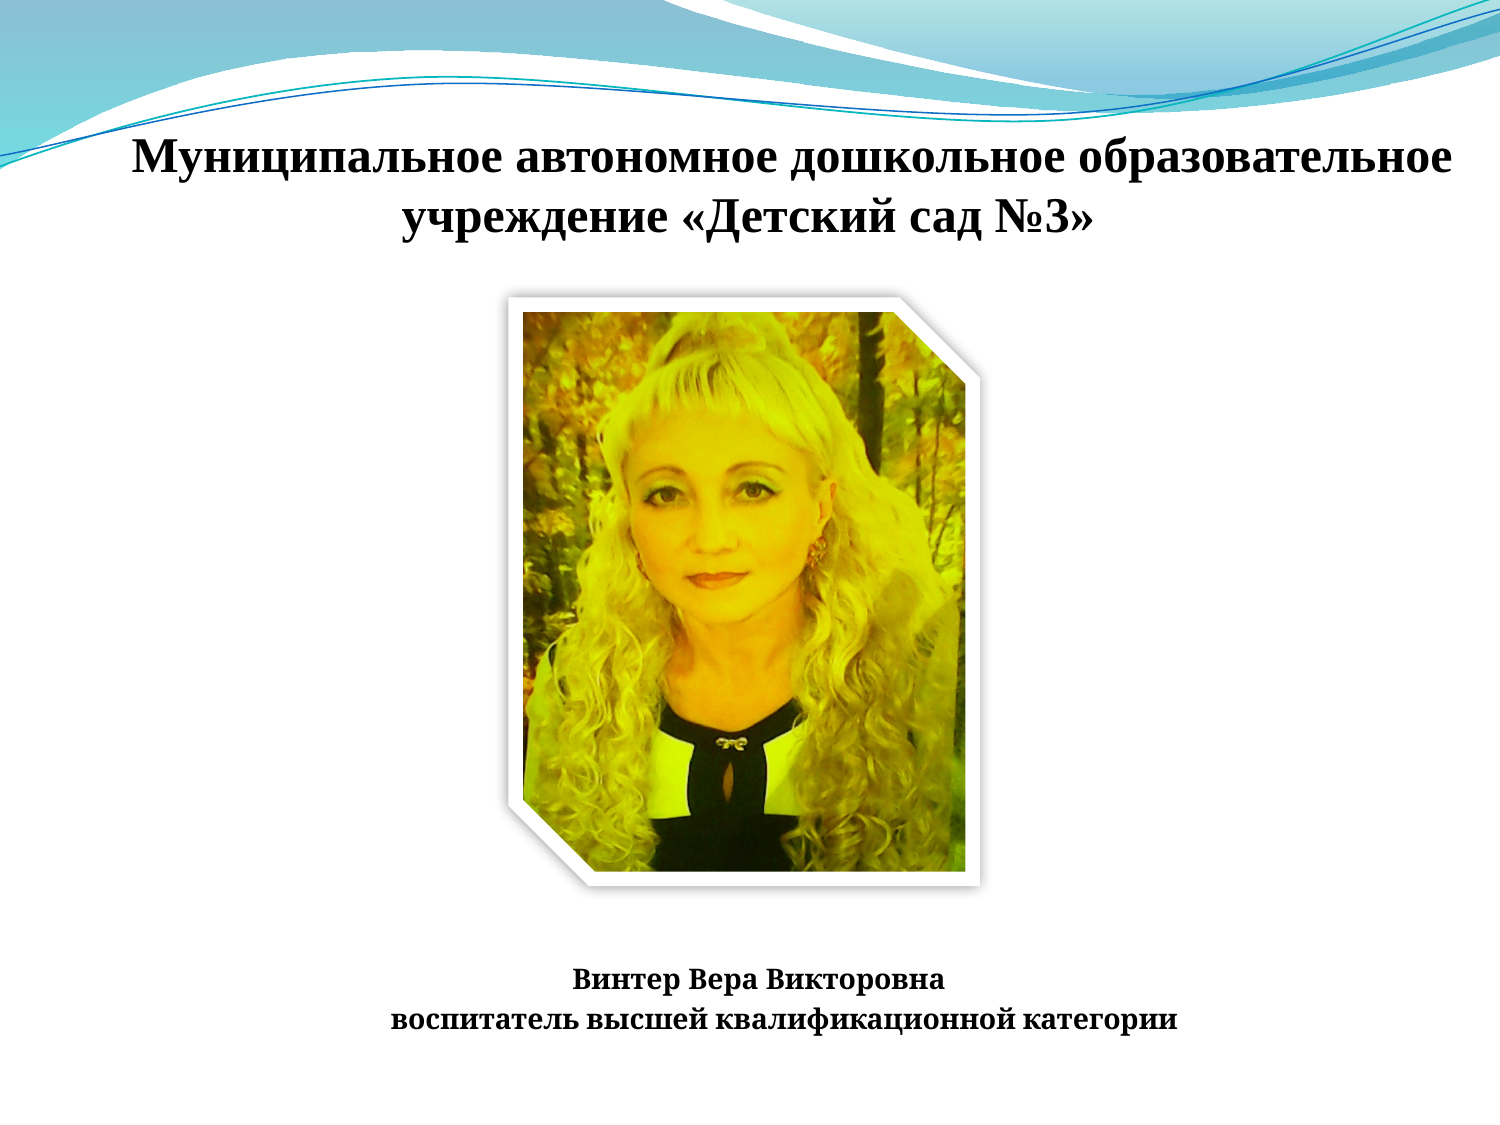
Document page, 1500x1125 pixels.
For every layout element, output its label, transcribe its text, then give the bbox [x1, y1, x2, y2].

picture [515, 304, 973, 880]
title Муниципальное автономное дошкольное образовательное учреждение «Детский сад №3» [0, 78, 1500, 243]
subtitle Винтер Вера Викторовна воспитатель высшей квалификационной категории [269, 937, 1289, 1043]
